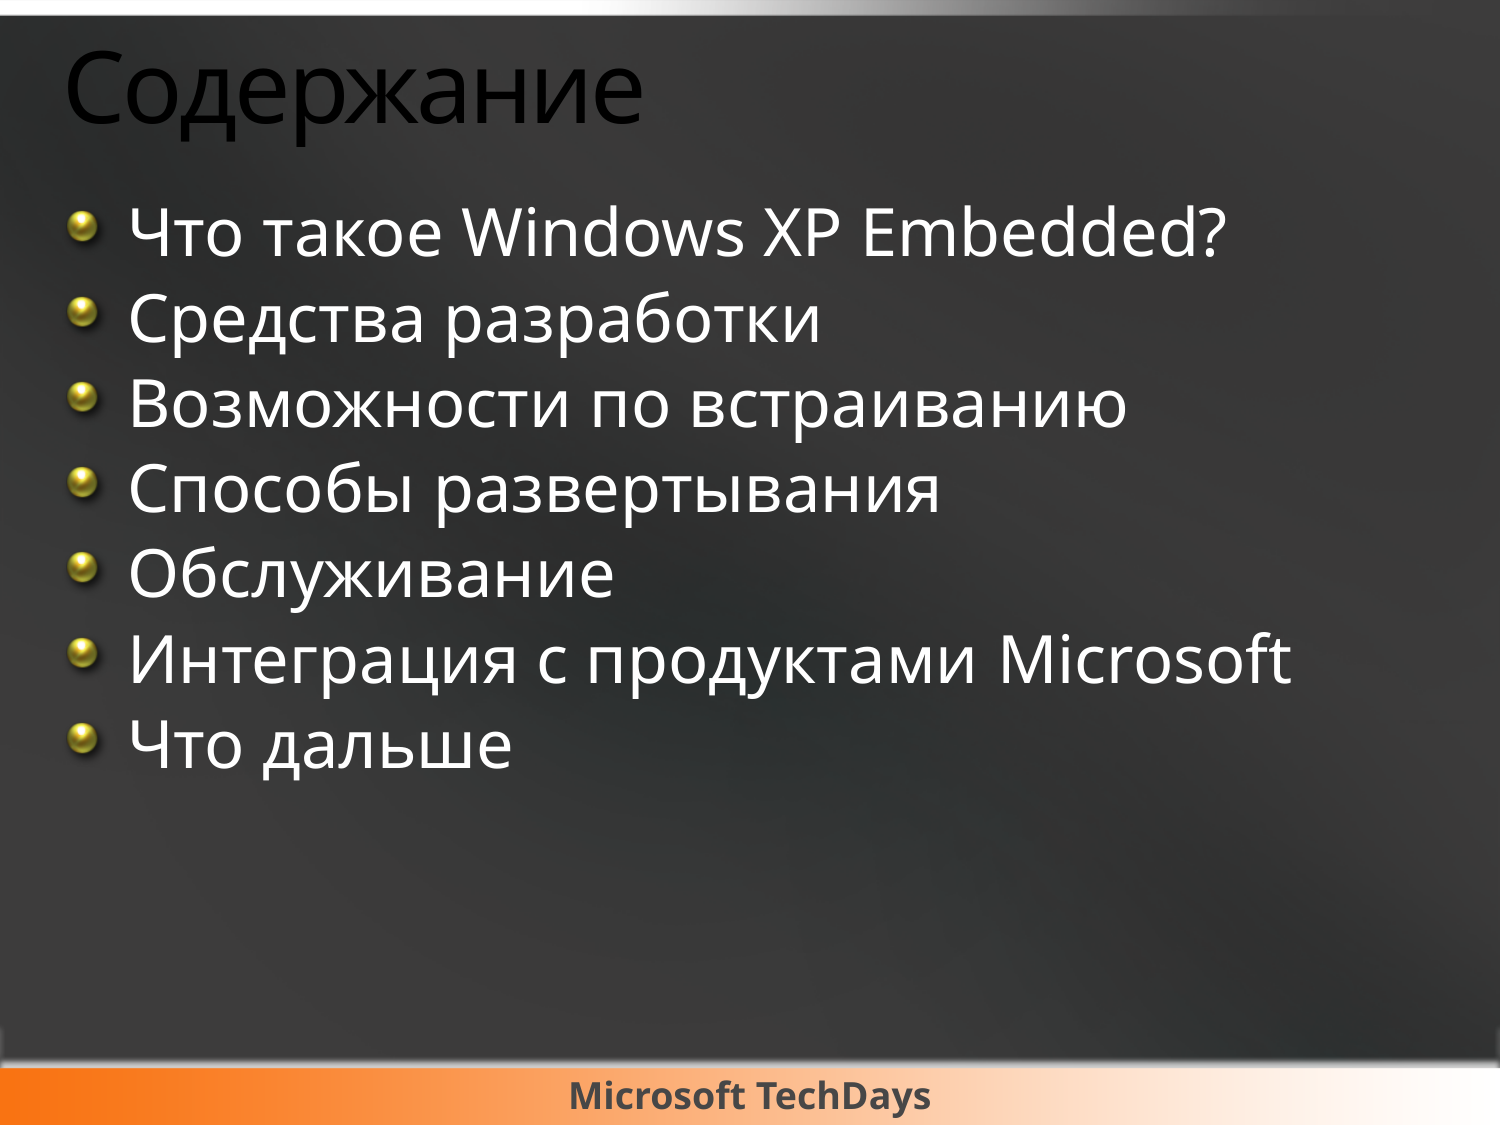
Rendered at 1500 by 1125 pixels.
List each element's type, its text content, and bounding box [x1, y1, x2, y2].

title Содержание [62, 37, 1438, 164]
picture [0, 0, 1500, 1125]
list Что такое Windows XP Embedded? Средства разработки Возможности по встраиванию Способы развертывания Обслуживание Интеграция с продуктами Microsoft Что дальше [62, 199, 1438, 805]
